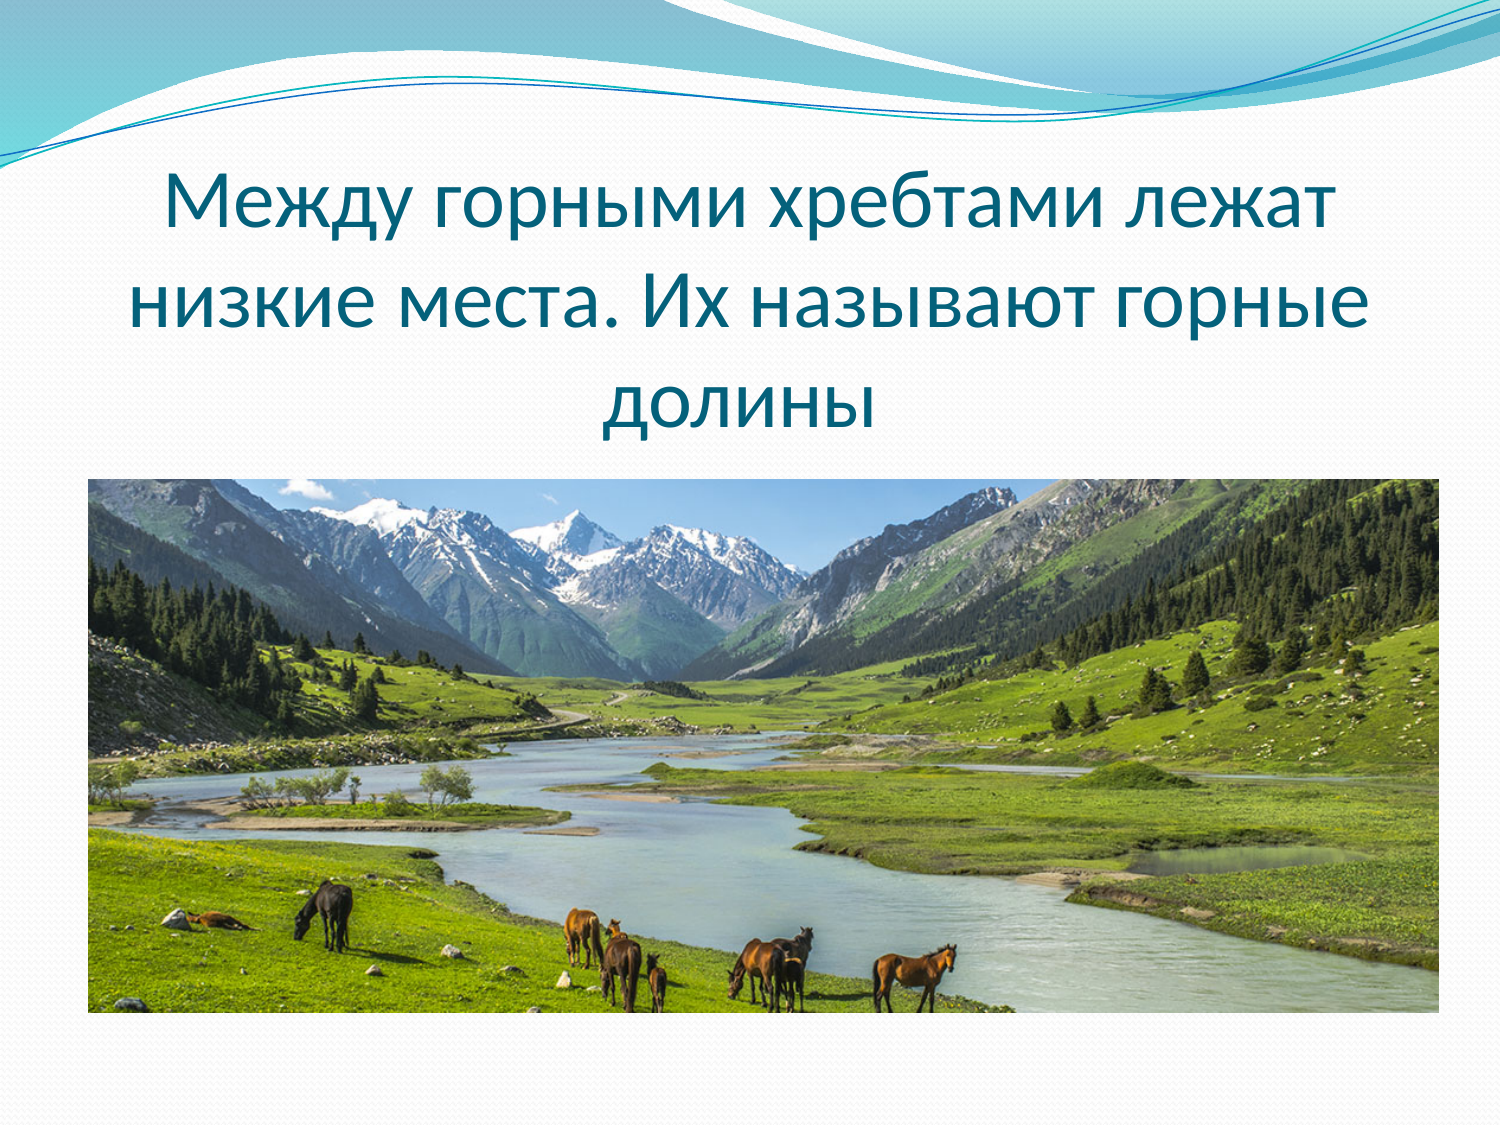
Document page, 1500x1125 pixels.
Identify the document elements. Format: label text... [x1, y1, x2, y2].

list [88, 479, 1439, 1013]
title Между горными хребтами лежат низкие места. Их называют горные долины [75, 115, 1425, 445]
